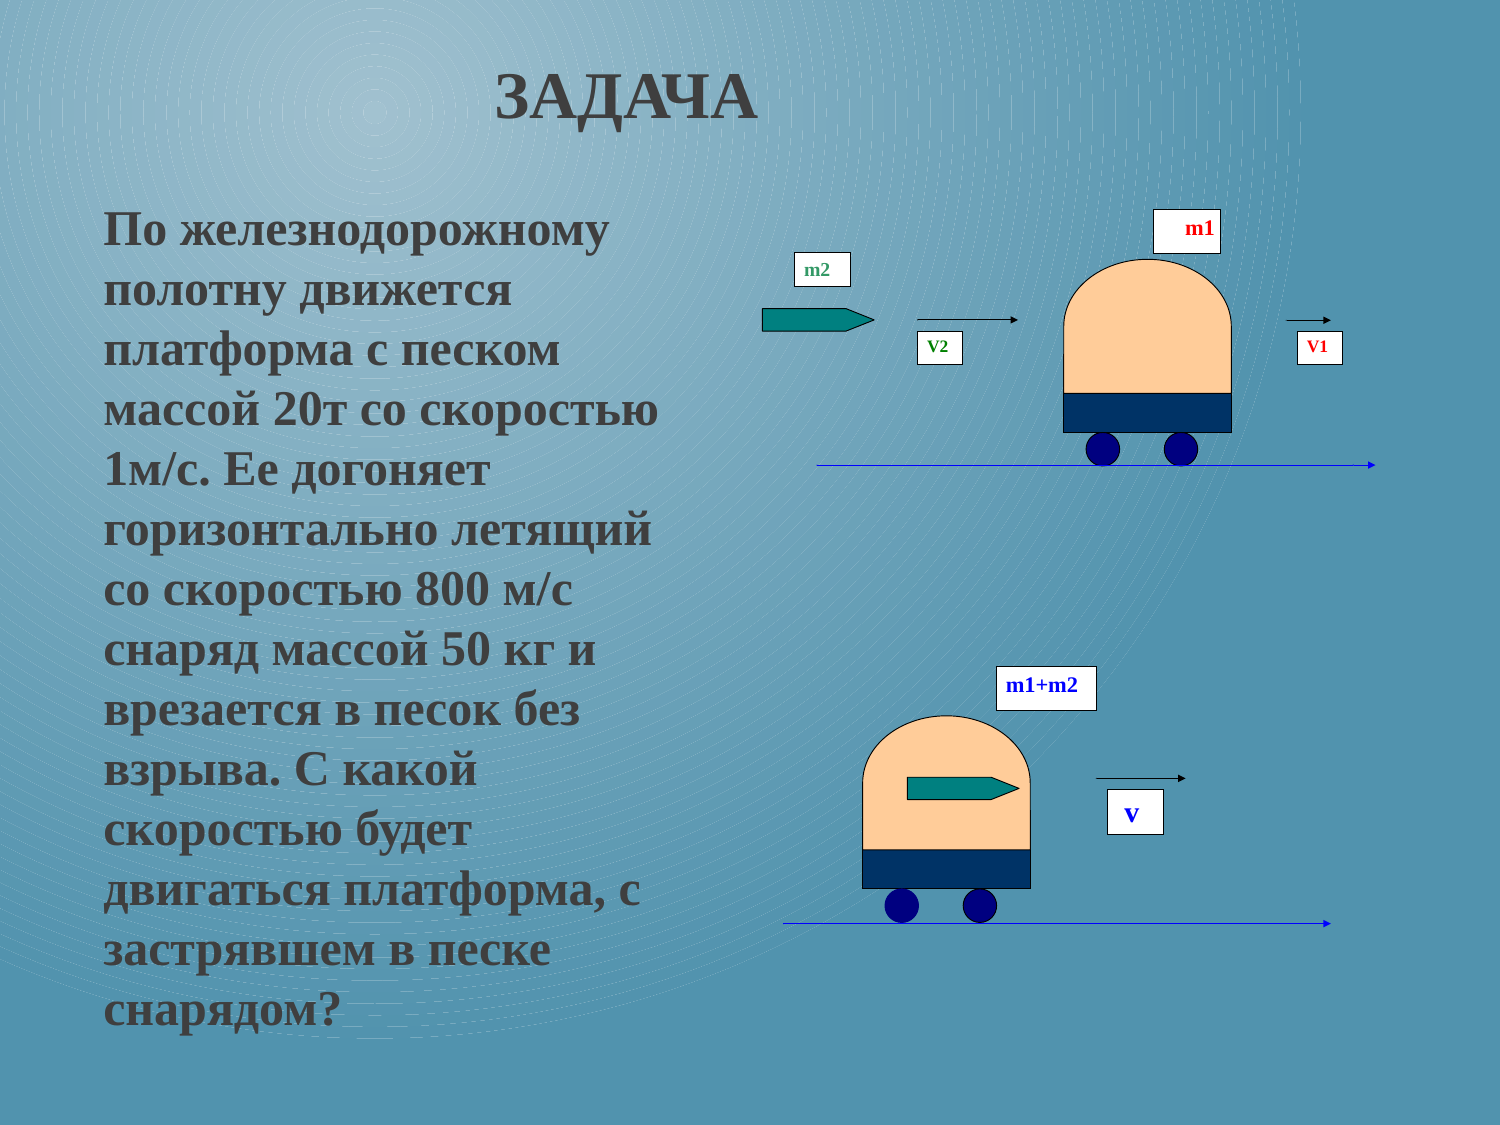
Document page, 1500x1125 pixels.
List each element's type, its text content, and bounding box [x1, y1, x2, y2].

text_box По железнодорожному полотну движется платформа с песком массой 20т со скоростью 1м/с. Ее догоняет горизонтально летящий со скоростью 800 м/с снаряд массой 50 кг и врезается в песок без взрыва. С какой скоростью будет двигаться платформа, с застрявшем в песке снарядом? [88, 187, 691, 1043]
text_box ЗАДАЧА [479, 44, 775, 140]
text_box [749, 207, 1391, 952]
